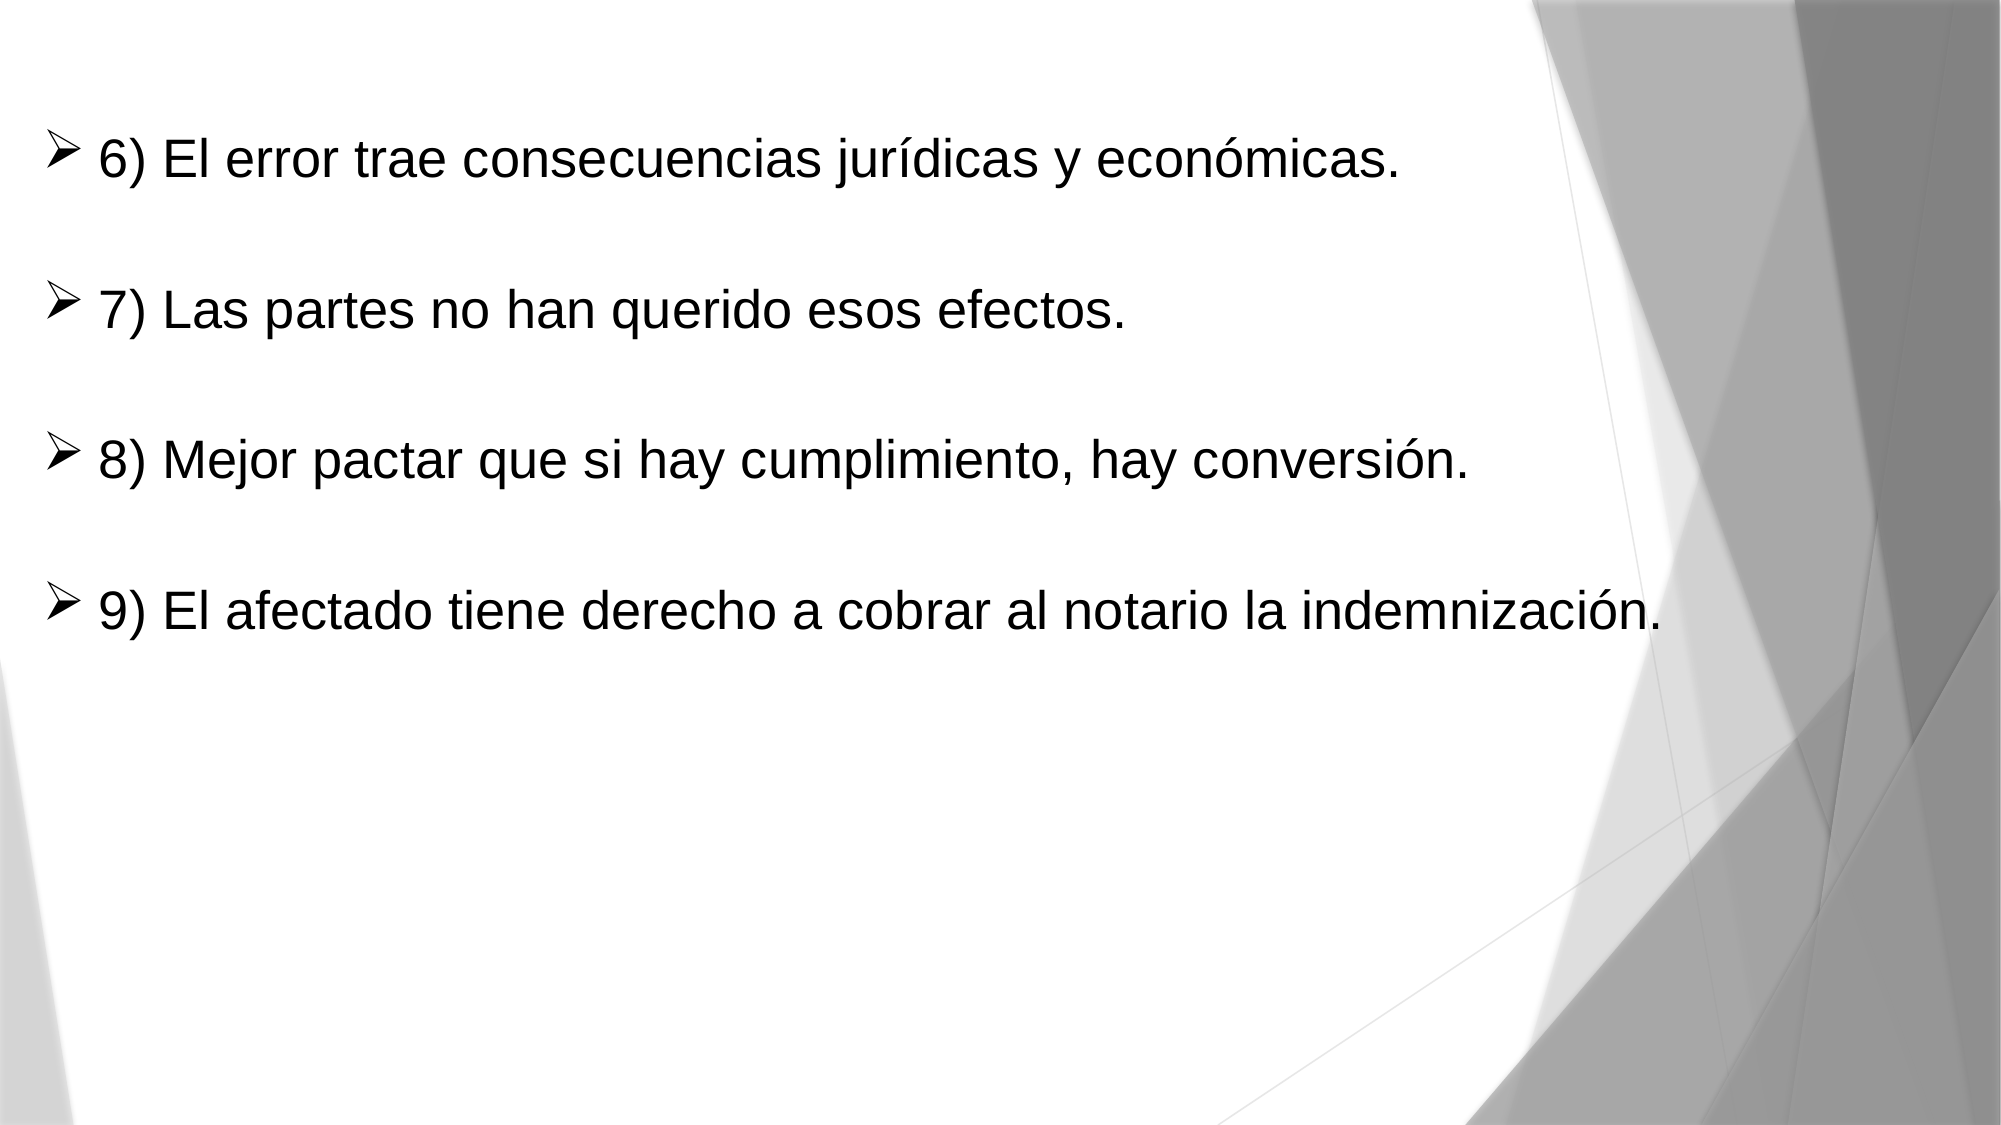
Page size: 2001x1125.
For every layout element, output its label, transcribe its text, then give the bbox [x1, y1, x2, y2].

list 6) El error trae consecuencias jurídicas y económicas. 7) Las partes no han querido esos efectos. 8) Mejor pactar que si hay cumplimiento, hay conversión. 9) El afectado tiene derecho a cobrar al notario la indemnización. [27, 50, 1953, 1064]
